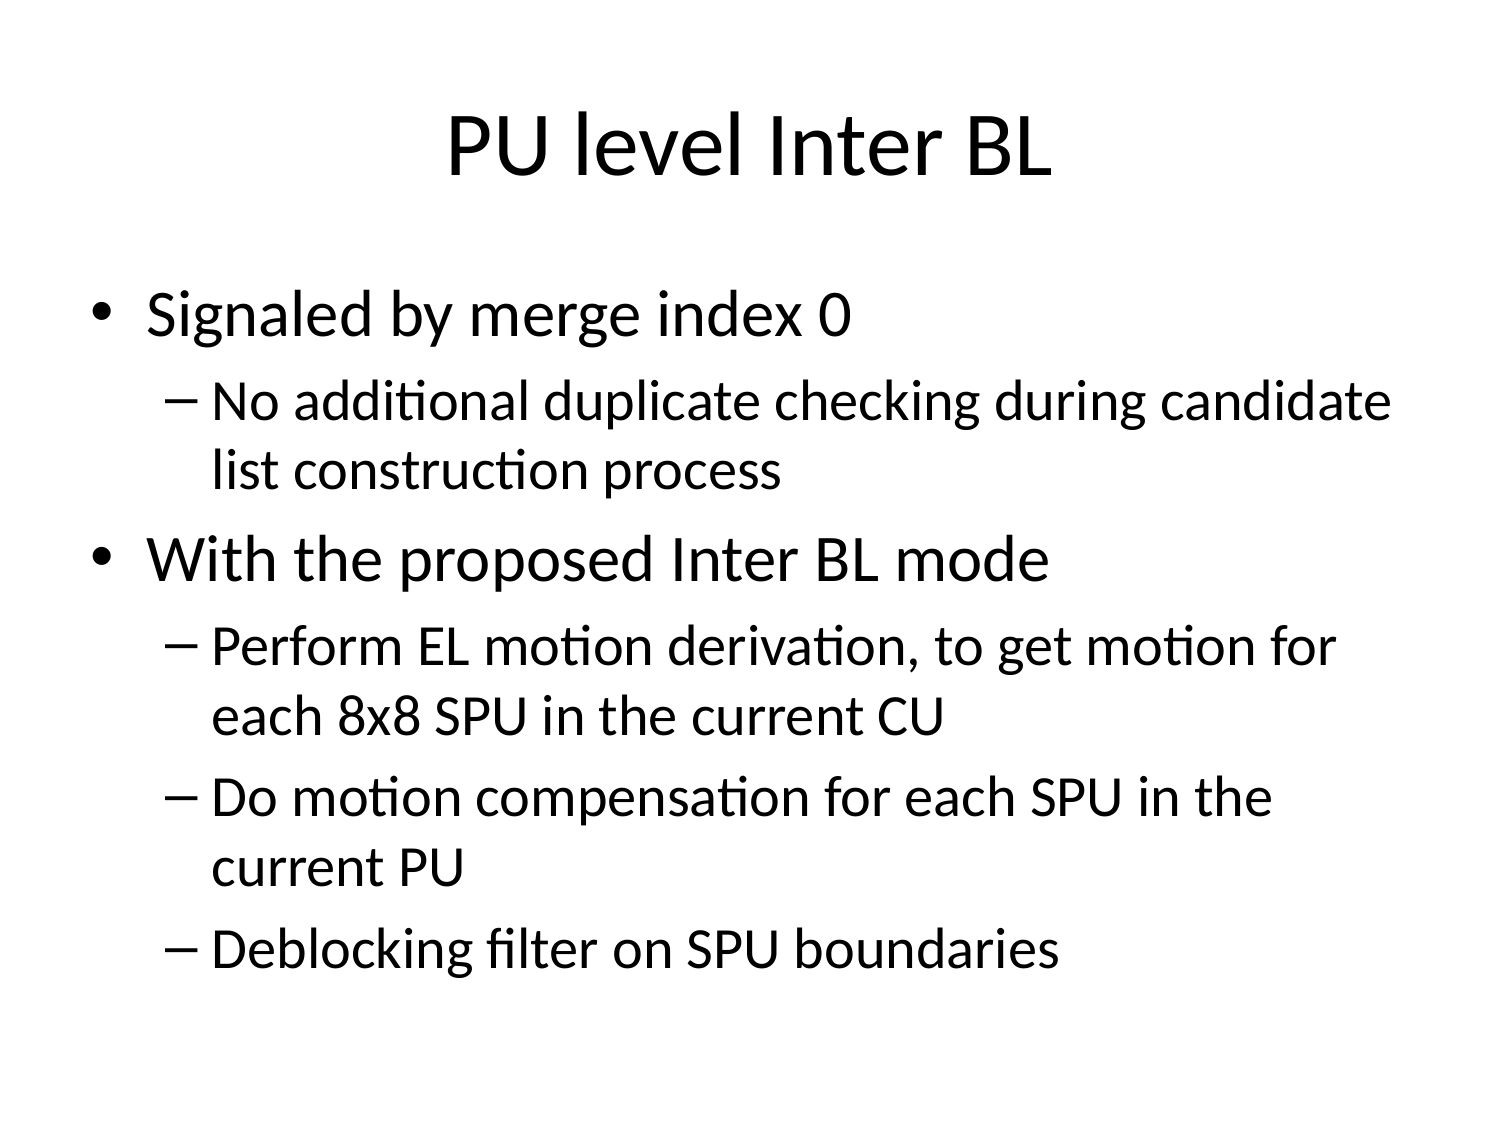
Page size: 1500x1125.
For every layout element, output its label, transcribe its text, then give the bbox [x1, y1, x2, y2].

title PU level Inter BL [75, 45, 1425, 233]
list Signaled by merge index 0 No additional duplicate checking during candidate list construction process With the proposed Inter BL mode Perform EL motion derivation, to get motion for each 8x8 SPU in the current CU Do motion compensation for each SPU in the current PU Deblocking filter on SPU boundaries [75, 262, 1425, 1005]
